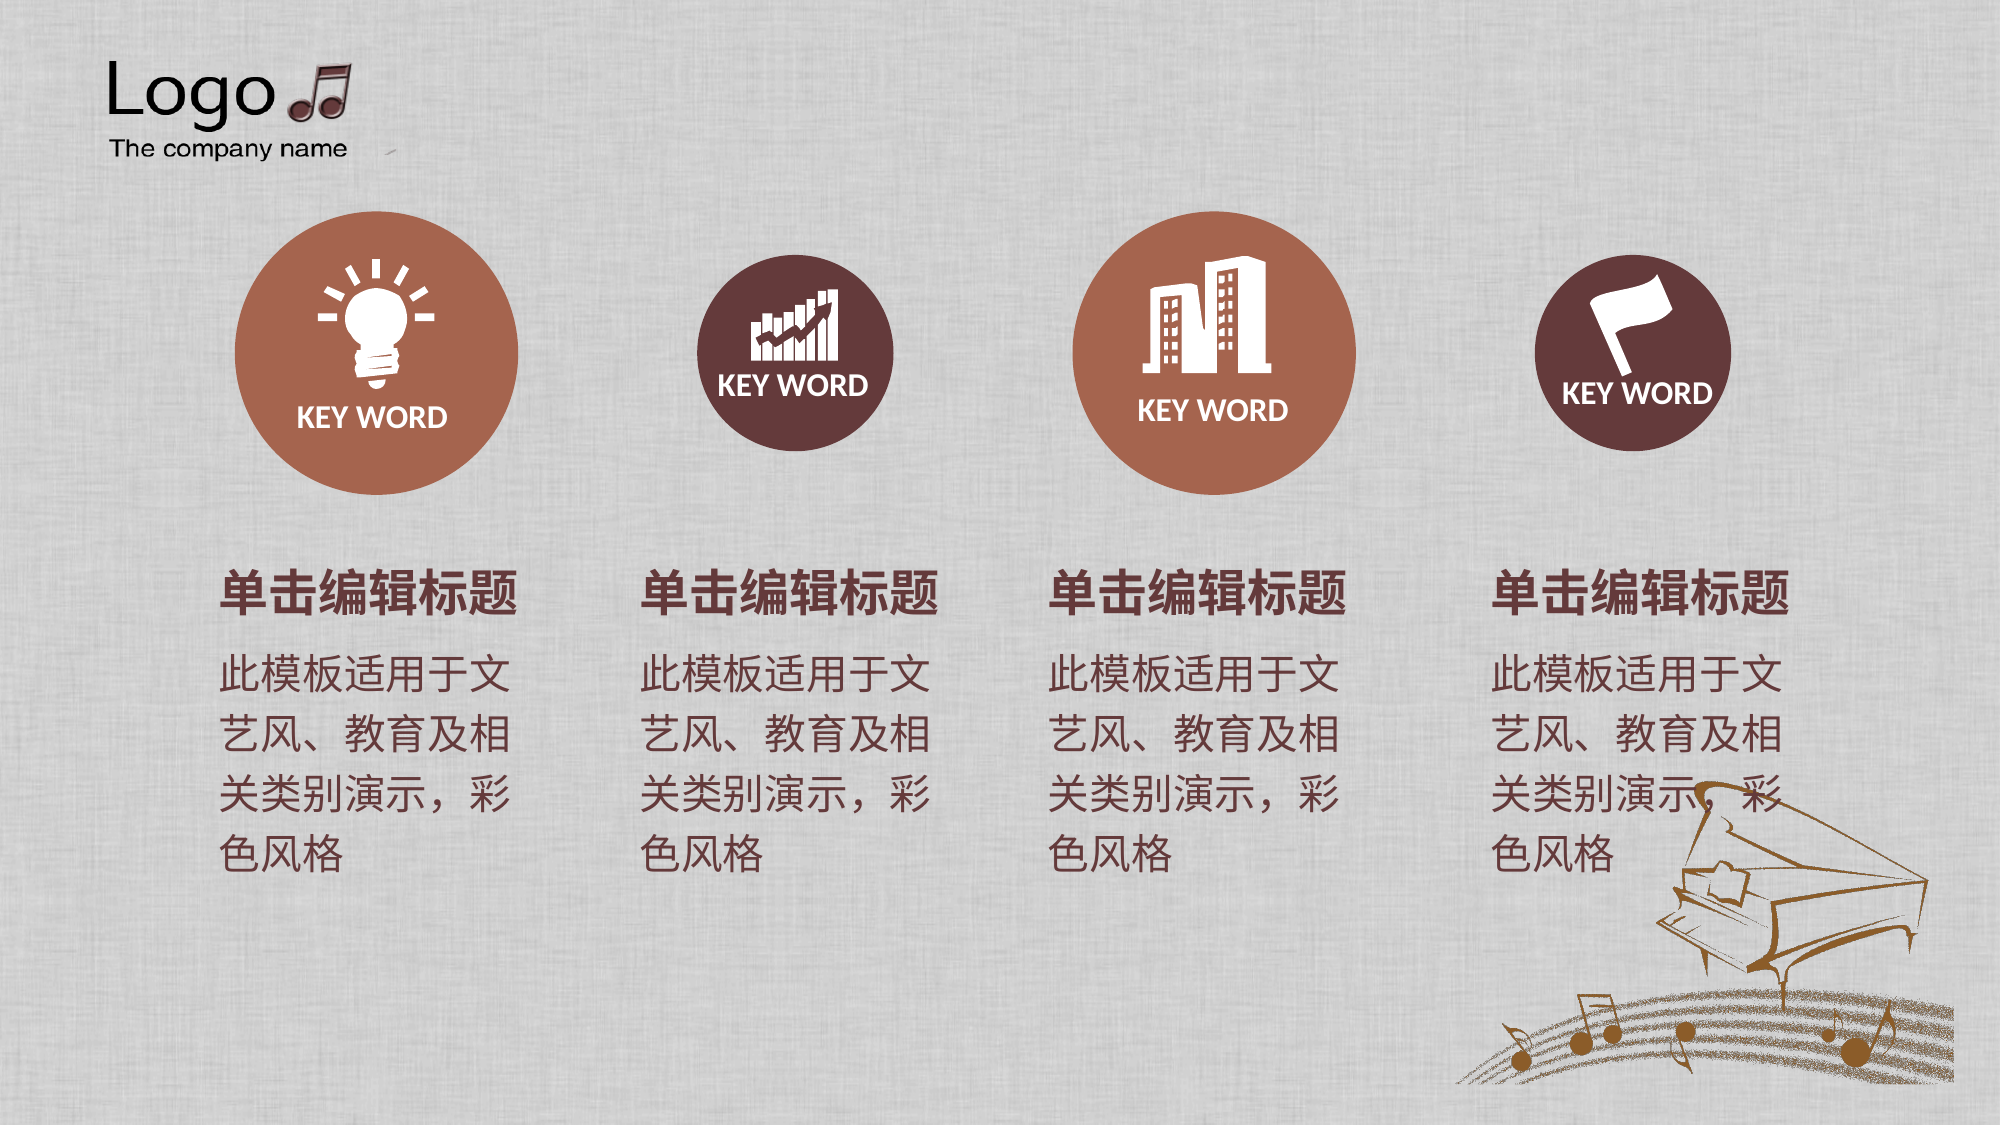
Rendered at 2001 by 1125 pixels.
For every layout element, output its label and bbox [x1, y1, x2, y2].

text_box [234, 211, 519, 495]
text_box [1534, 254, 1732, 452]
text_box [1475, 541, 2000, 888]
text_box [624, 541, 1032, 888]
text_box [1072, 211, 1356, 495]
text_box [204, 541, 624, 888]
text_box [1032, 541, 1475, 888]
text_box [697, 254, 894, 452]
picture [0, 0, 2000, 1125]
